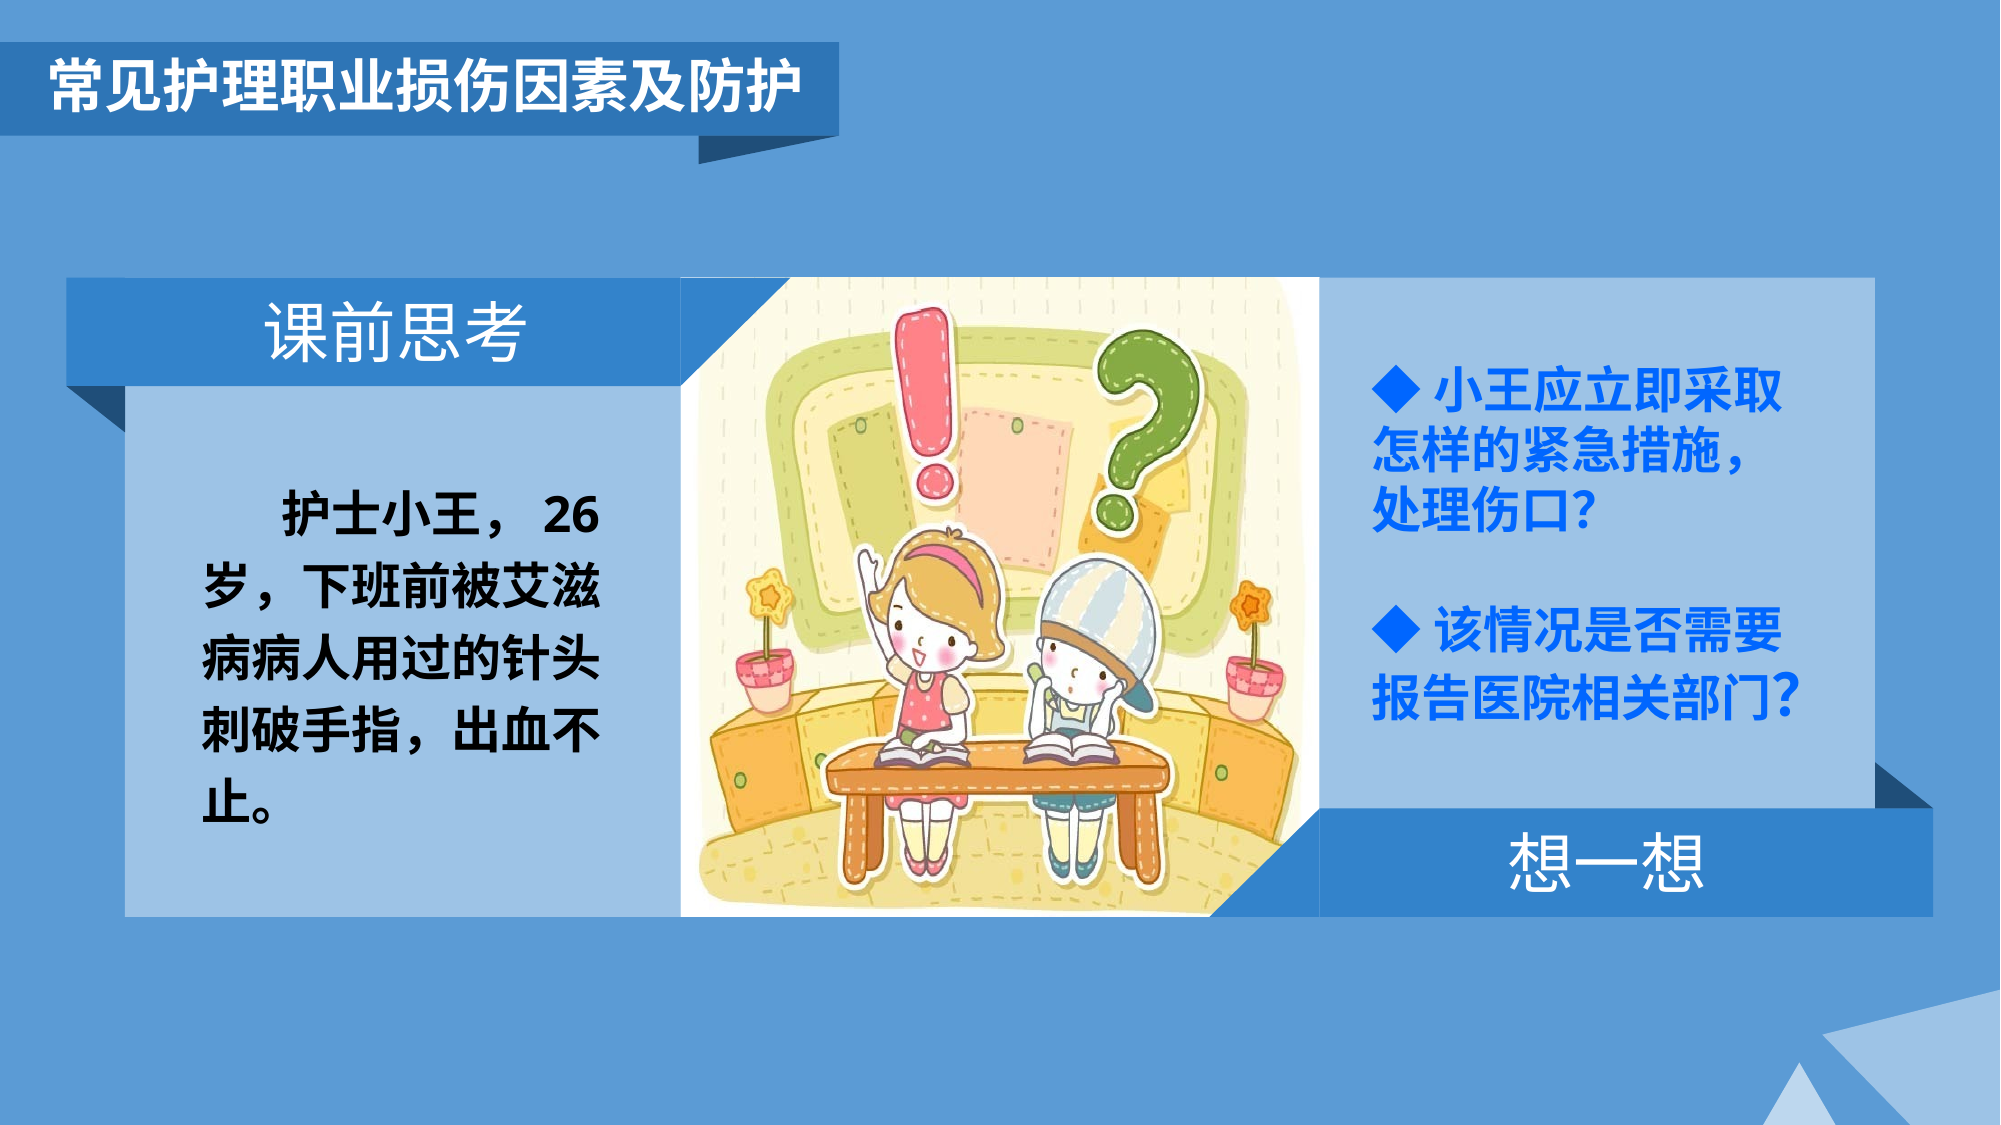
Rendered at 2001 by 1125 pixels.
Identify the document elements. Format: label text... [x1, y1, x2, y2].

text_box [1761, 1060, 1837, 1125]
text_box 常见护理职业损伤因素及防护 [31, 42, 862, 127]
text_box [1320, 277, 1876, 807]
text_box [124, 387, 681, 918]
text_box [0, 41, 840, 137]
picture [680, 277, 1320, 917]
text_box 想一想 [1492, 814, 1761, 910]
text_box [63, 385, 127, 435]
text_box [1820, 988, 2000, 1125]
text_box ◆小王应立即采取怎样的紧急措施，处理伤口？ ◆该情况是否需要报告医院相关部门？ [1356, 351, 1823, 736]
text_box 课前思考 [248, 283, 552, 379]
text_box [697, 134, 840, 166]
text_box 护士小王，26岁，下班前被艾滋病病人用过的针头刺破手指，出血不止。 [186, 463, 653, 839]
text_box [65, 277, 679, 387]
text_box [1321, 807, 1934, 918]
text_box [1873, 760, 1937, 810]
